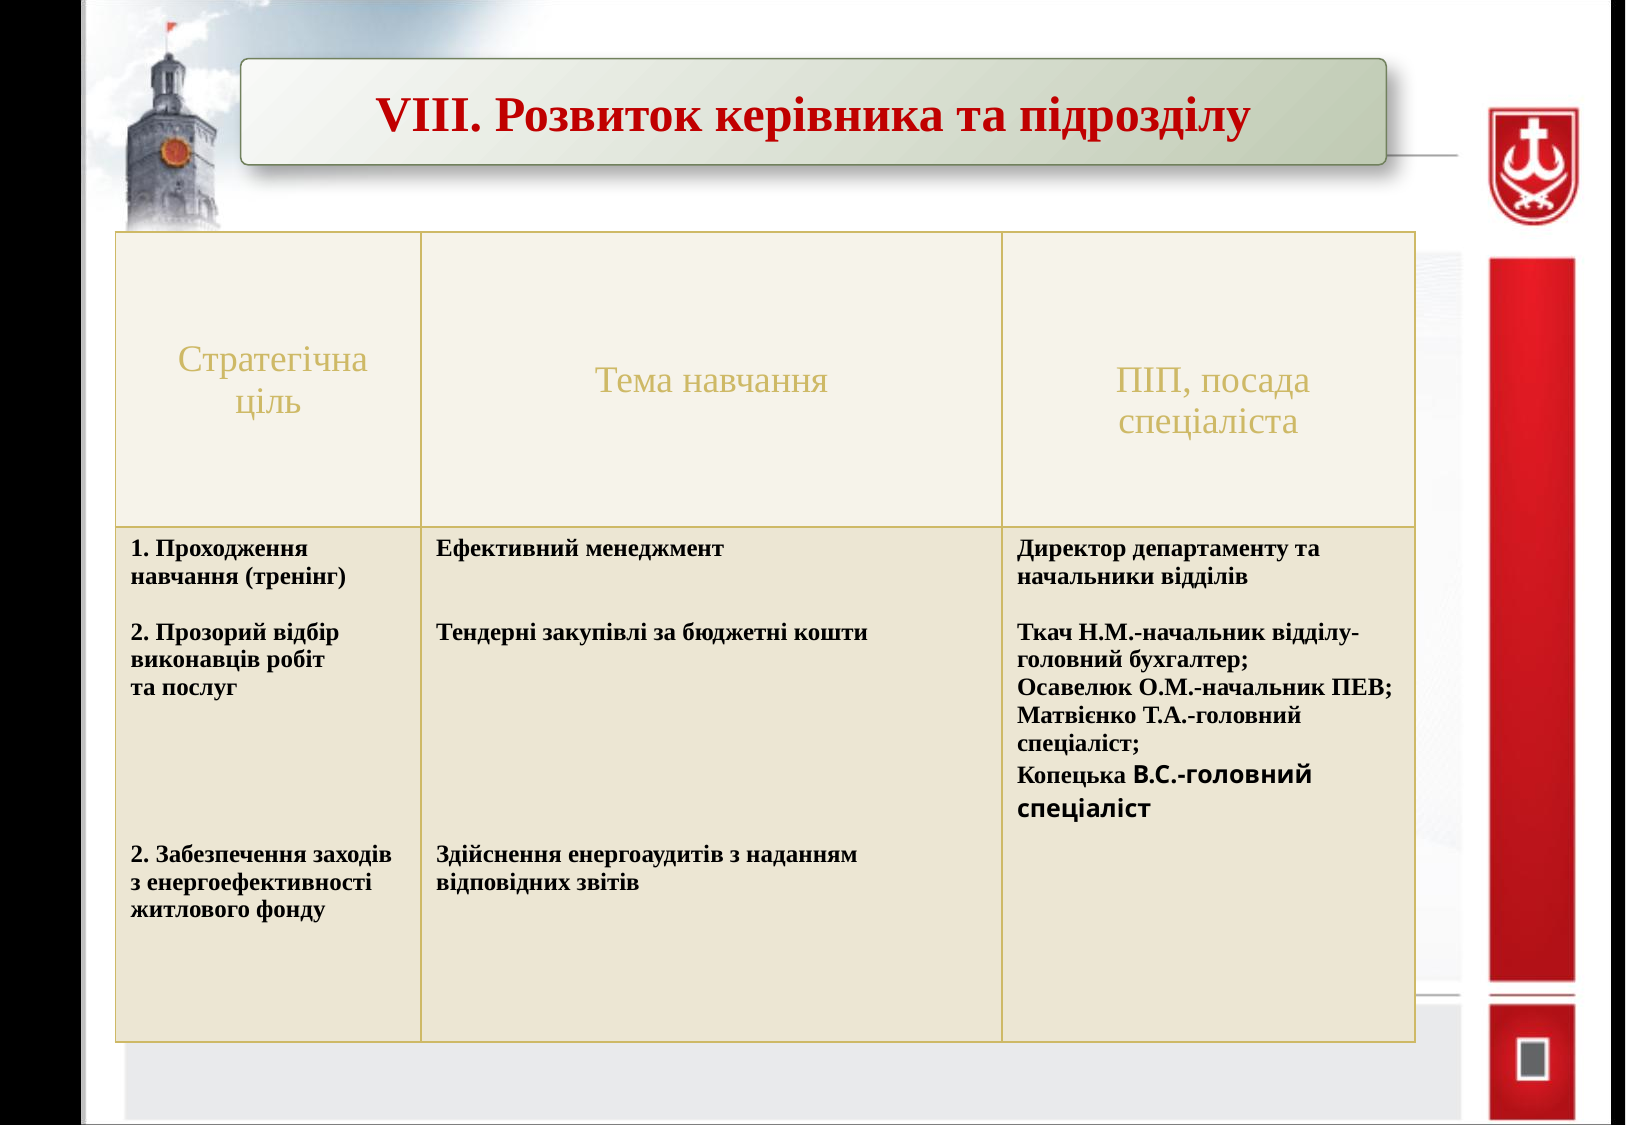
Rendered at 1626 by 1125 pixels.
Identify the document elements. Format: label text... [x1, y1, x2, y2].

table_cell Ефективний менеджмент Тендерні закупівлі за бюджетні кошти Здійснення енергоаудитів з наданням відповідних звітів [422, 528, 1001, 1041]
text_box VIII. Розвиток керівника та підрозділу [239, 57, 1388, 166]
table_cell 1. Проходження навчання (тренінг) 2. Прозорий відбір виконавців робіт та послуг 2. Забезпечення заходів з енергоефективності житлового фонду [116, 528, 420, 1041]
table_header ПІП, посада спеціаліста [1003, 233, 1414, 526]
picture [0, 0, 1626, 1125]
table_cell Директор департаменту та начальники відділів Ткач Н.М.-начальник відділу-головний бухгалтер; Осавелюк О.М.-начальник ПЕВ; Матвієнко Т.А.-головний спеціаліст; Копецька В.С.-головний спеціаліст [1003, 528, 1414, 1041]
table_header Тема навчання [422, 233, 1001, 526]
table_header Стратегічна ціль [116, 233, 420, 526]
